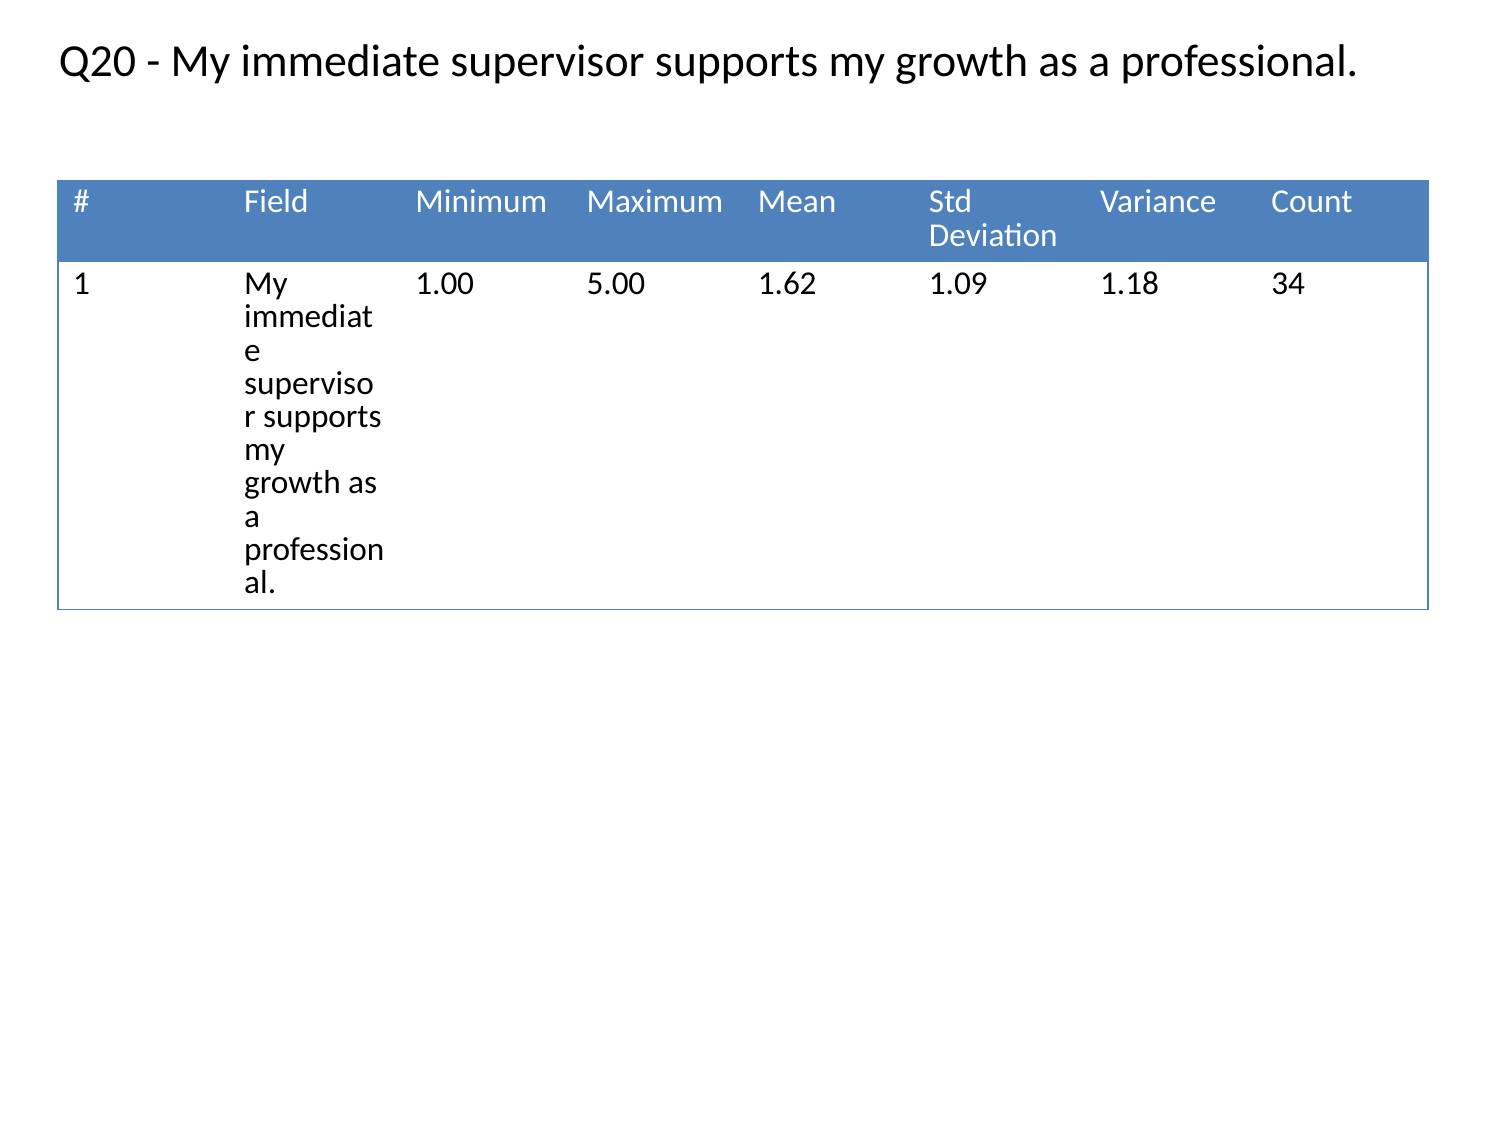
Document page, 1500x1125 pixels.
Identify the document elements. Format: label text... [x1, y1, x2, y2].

table_header Field [229, 181, 400, 262]
table_header Mean [743, 181, 914, 262]
table_cell 1.00 [400, 262, 572, 609]
table_cell 1 [59, 262, 229, 609]
text_box Q20 - My immediate supervisor supports my growth as a professional. [44, 22, 1395, 84]
table_header Std Deviation [914, 181, 1085, 262]
table_header Maximum [572, 181, 743, 262]
table_header Variance [1085, 181, 1256, 262]
table_header # [59, 181, 229, 262]
table_cell 1.18 [1085, 262, 1256, 609]
table_header Minimum [400, 181, 572, 262]
table_cell 34 [1256, 262, 1427, 609]
table_header Count [1256, 181, 1427, 262]
table_cell 1.62 [743, 262, 914, 609]
table_cell 5.00 [572, 262, 743, 609]
table_cell My immediate supervisor supports my growth as a professional. [229, 262, 400, 609]
table_cell 1.09 [914, 262, 1085, 609]
